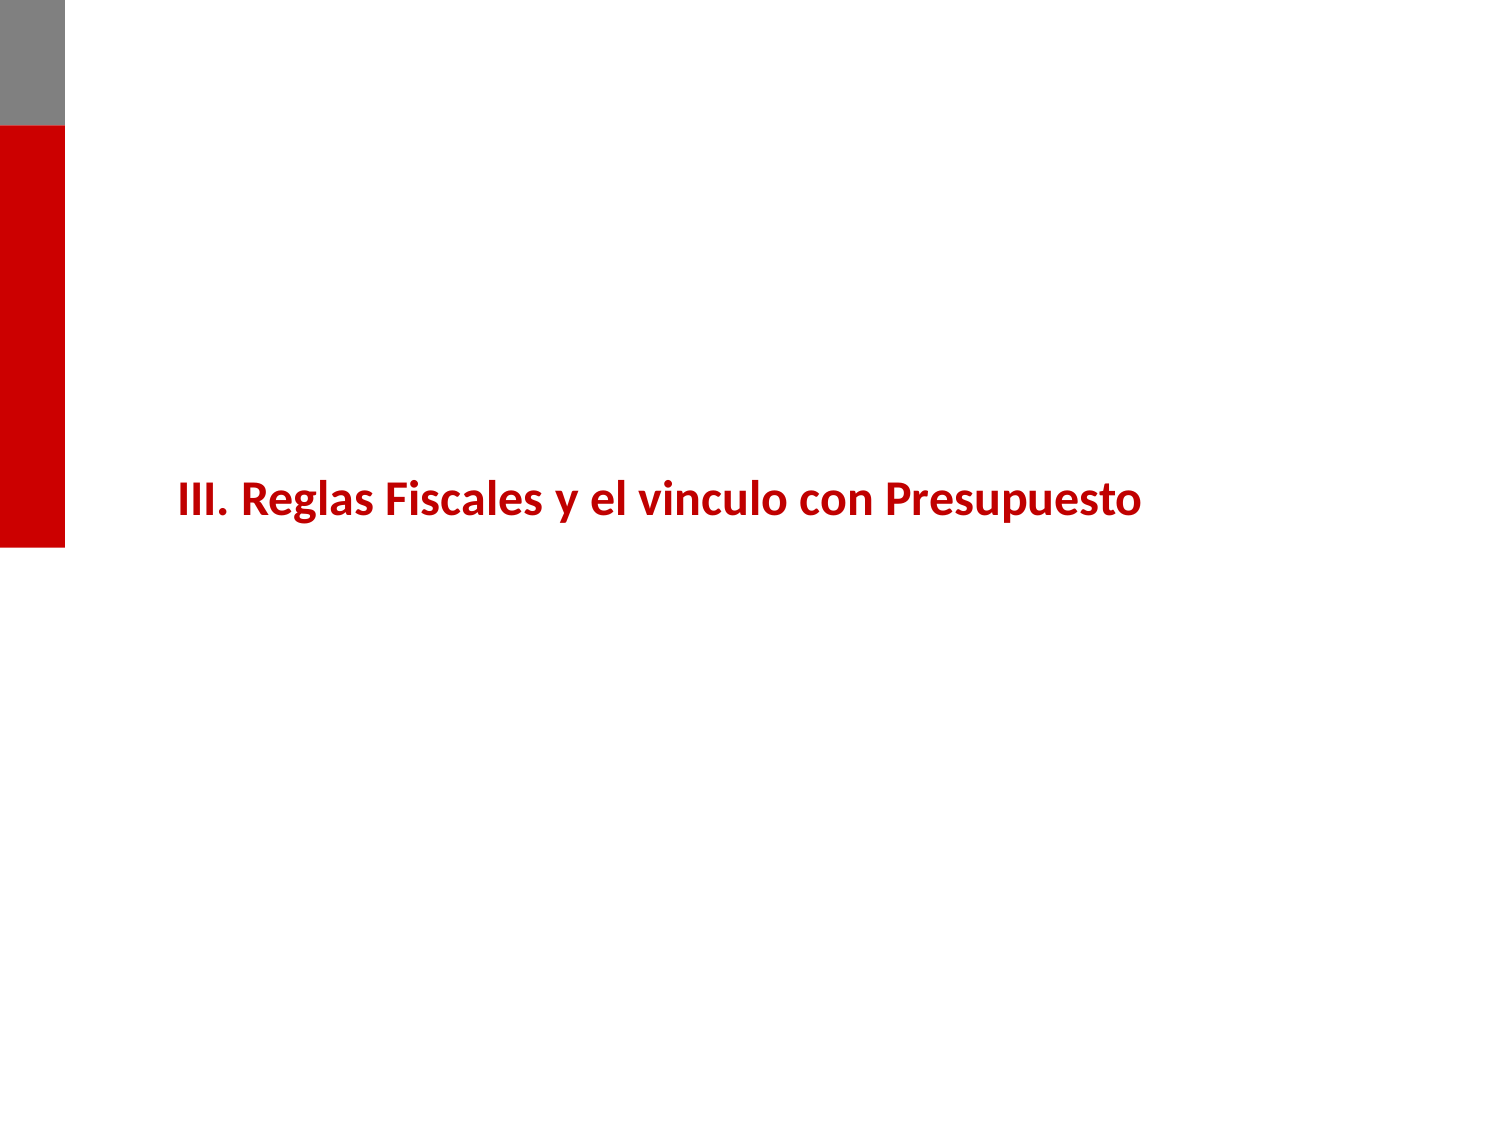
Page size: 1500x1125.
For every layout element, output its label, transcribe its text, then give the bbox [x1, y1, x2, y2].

text_box III. Reglas Fiscales y el vinculo con Presupuesto [162, 457, 1438, 593]
